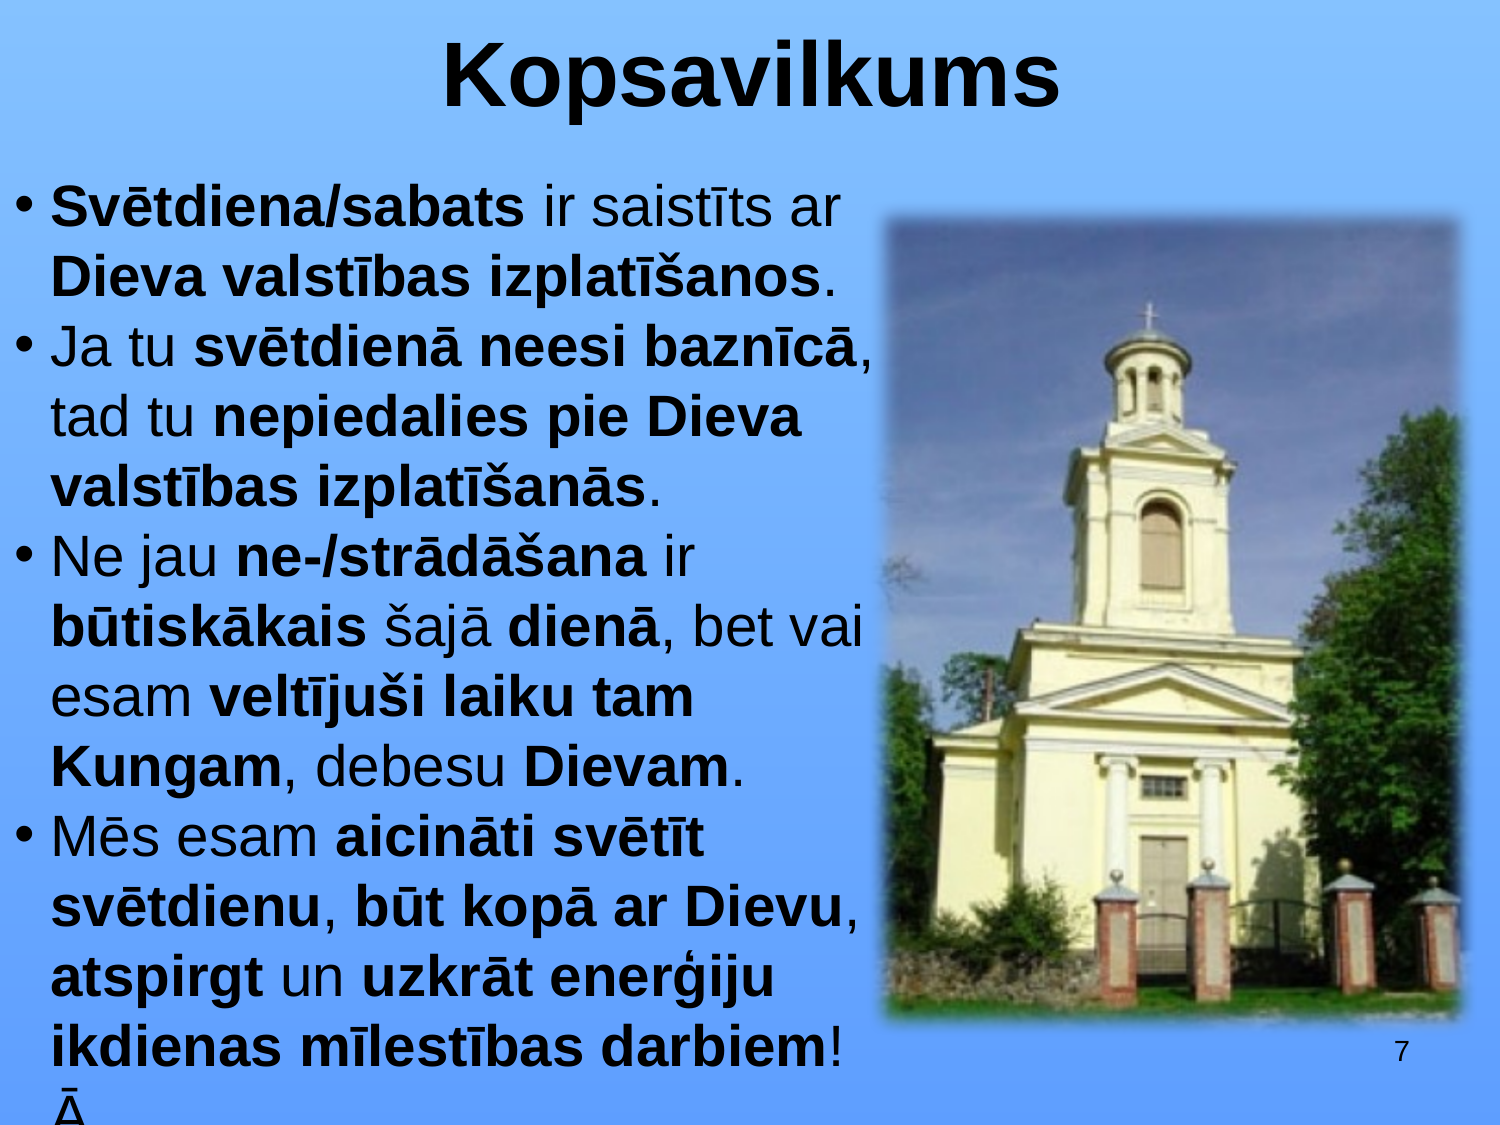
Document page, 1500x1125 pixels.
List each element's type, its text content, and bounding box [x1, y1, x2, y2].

slide_number 7 [1074, 1044, 1426, 1103]
title Kopsavilkums [76, 0, 1428, 140]
text_box Svētdiena/sabats ir saistīts ar Dieva valstības izplatīšanos. Ja tu svētdienā neesi baznīcā, tad tu nepiedalies pie Dieva valstības izplatīšanās. Ne jau ne-/strādāšana ir būtiskākais šajā dienā, bet vai esam veltījuši laiku tam Kungam, debesu Dievam. Mēs esam aicināti svētīt svētdienu, būt kopā ar Dievu, atspirgt un uzkrāt enerģiju ikdienas mīlestības darbiem! Ā. [0, 160, 914, 1125]
picture [866, 198, 1477, 1037]
